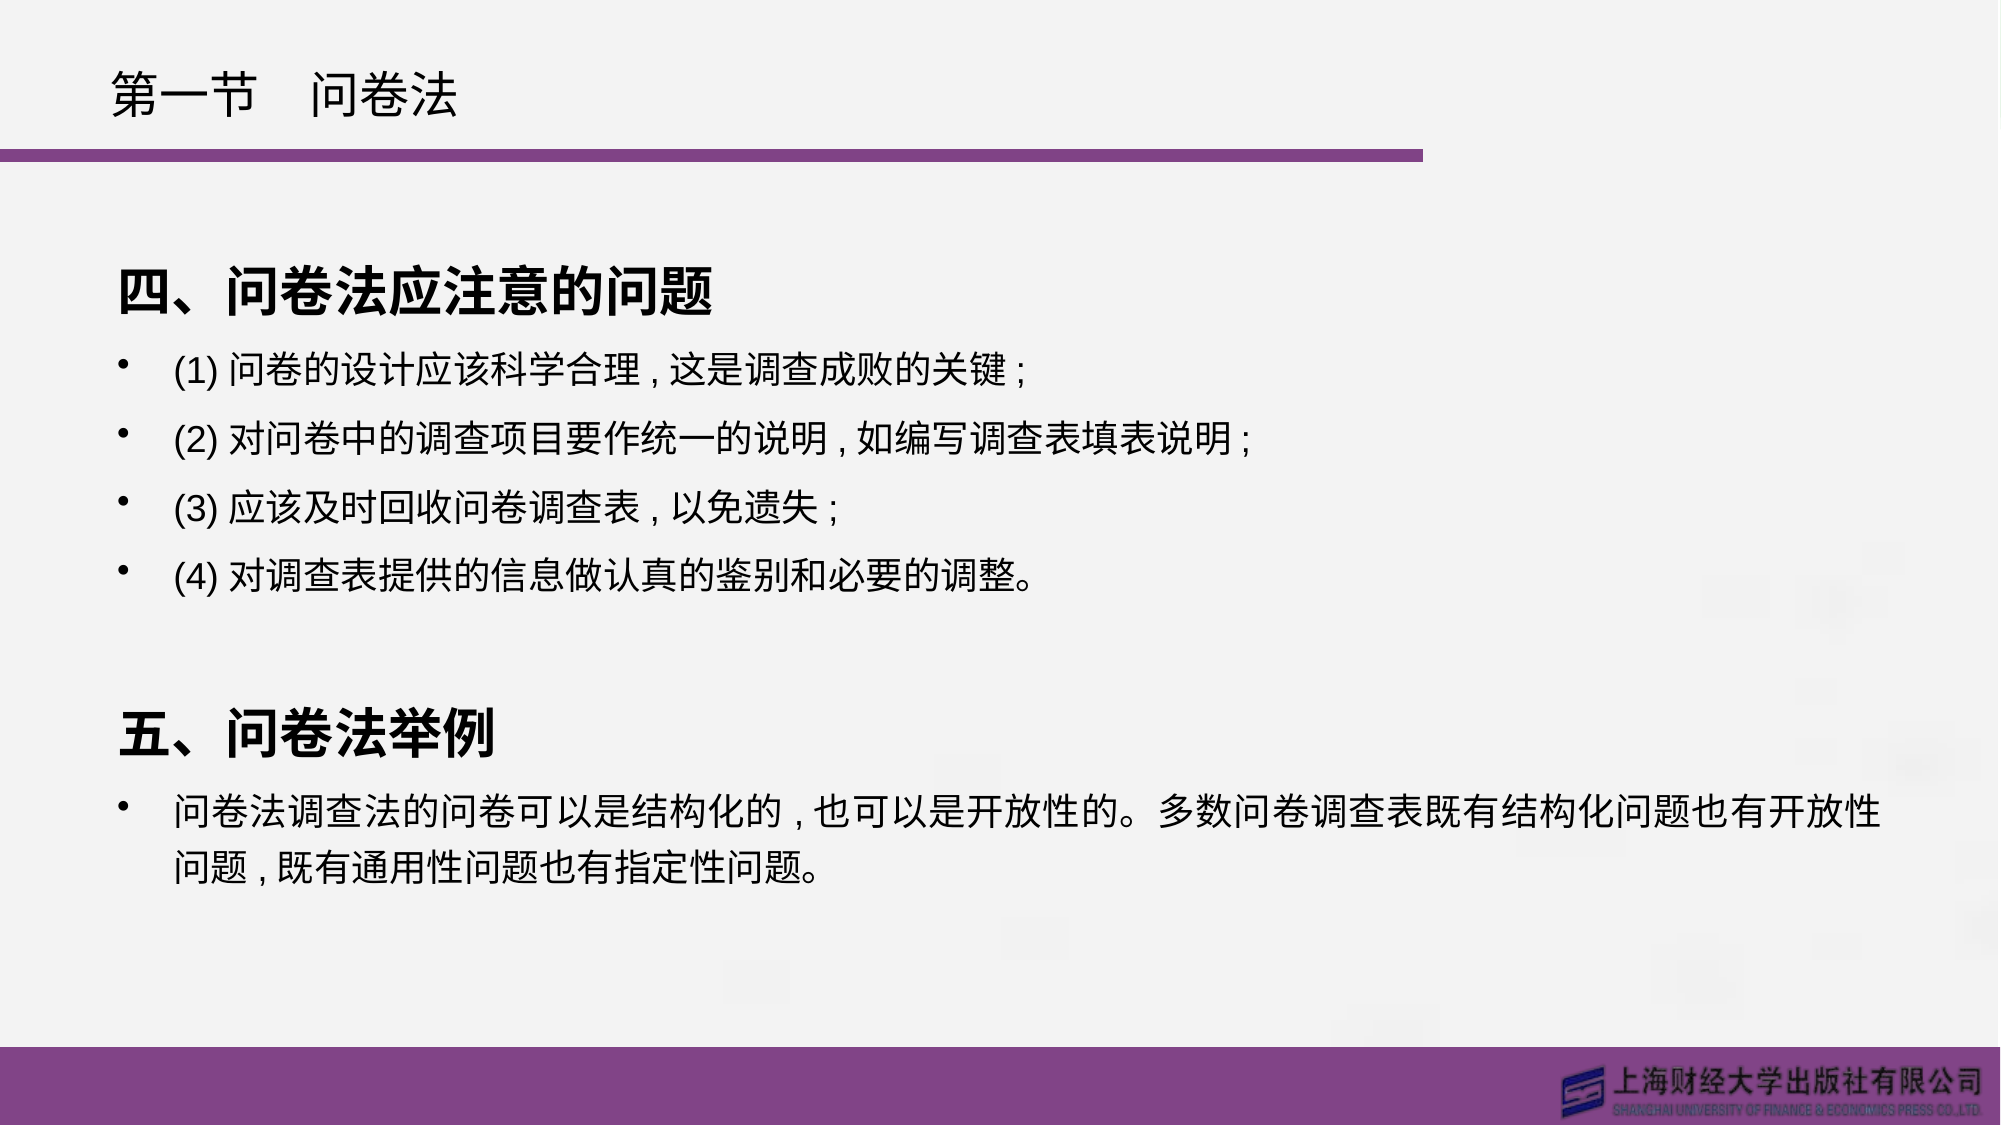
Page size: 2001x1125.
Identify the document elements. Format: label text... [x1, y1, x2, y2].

list 四、问卷法应注意的问题 (1)问卷的设计应该科学合理,这是调查成败的关键; (2)对问卷中的调查项目要作统一的说明,如编写调查表填表说明; (3)应该及时回收问卷调查表,以免遗失; (4)对调查表提供的信息做认真的鉴别和必要的调整。 五、问卷法举例 问卷法调查法的问卷可以是结构化的,也可以是开放性的。多数问卷调查表既有结构化问题也有开放性问题,既有通用性问题也有指定性问题。 [102, 233, 1898, 1032]
title 第一节 问卷法 [94, 42, 1451, 146]
picture [0, 0, 2001, 1125]
